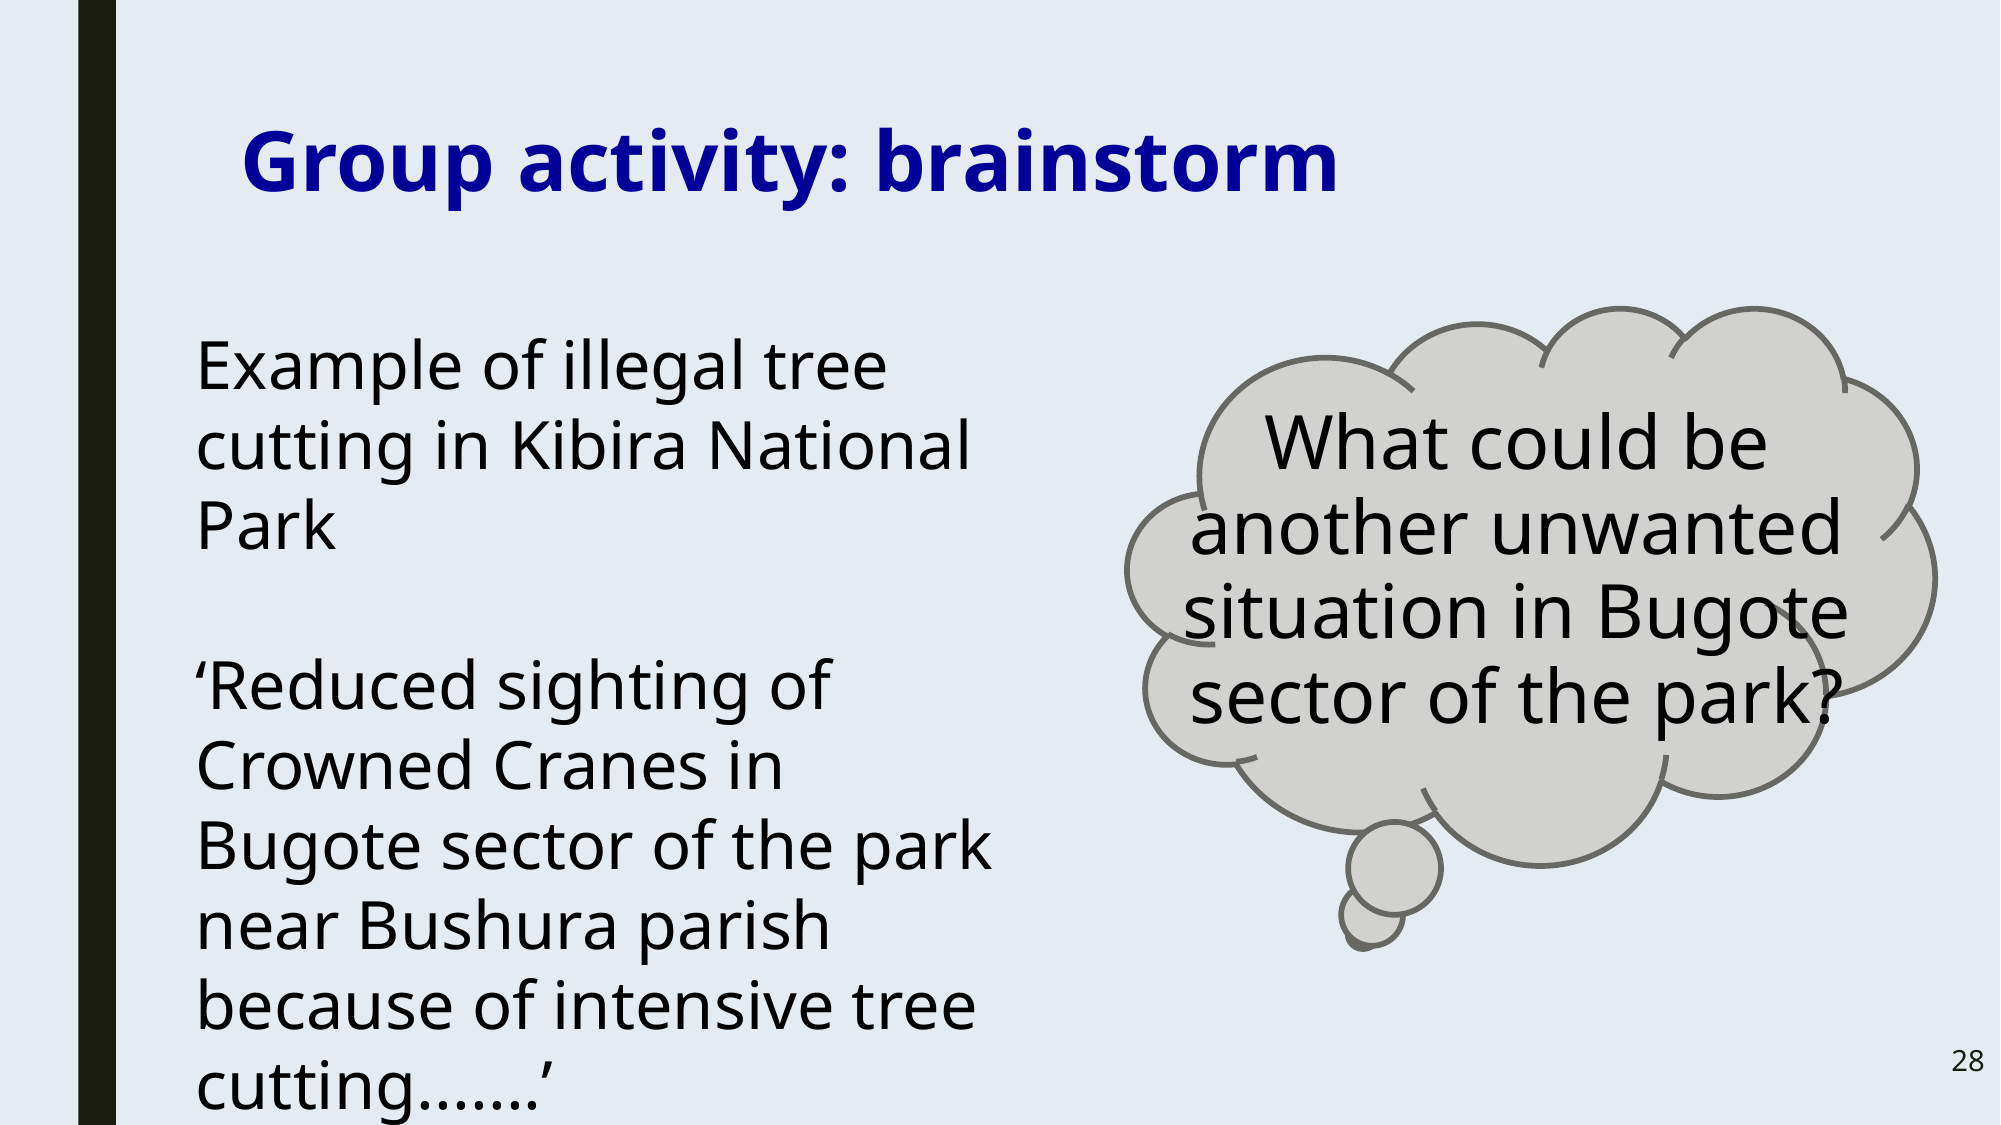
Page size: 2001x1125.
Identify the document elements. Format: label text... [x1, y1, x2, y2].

list What could be another unwanted situation in Bugote sector of the park? [1159, 394, 1875, 777]
text_box [1230, 317, 1939, 684]
text_box [1124, 505, 1159, 635]
title Group activity: brainstorm [225, 112, 1800, 357]
text_box [1241, 777, 1788, 952]
slide_number 28 [1851, 999, 2000, 1125]
text_box [1142, 641, 1159, 736]
text_box Example of illegal tree cutting in Kibira National Park ‘Reduced sighting of Crowned Cranes in Bugote sector of the park near Bushura parish because of intensive tree cutting.......’ [181, 315, 1012, 1125]
